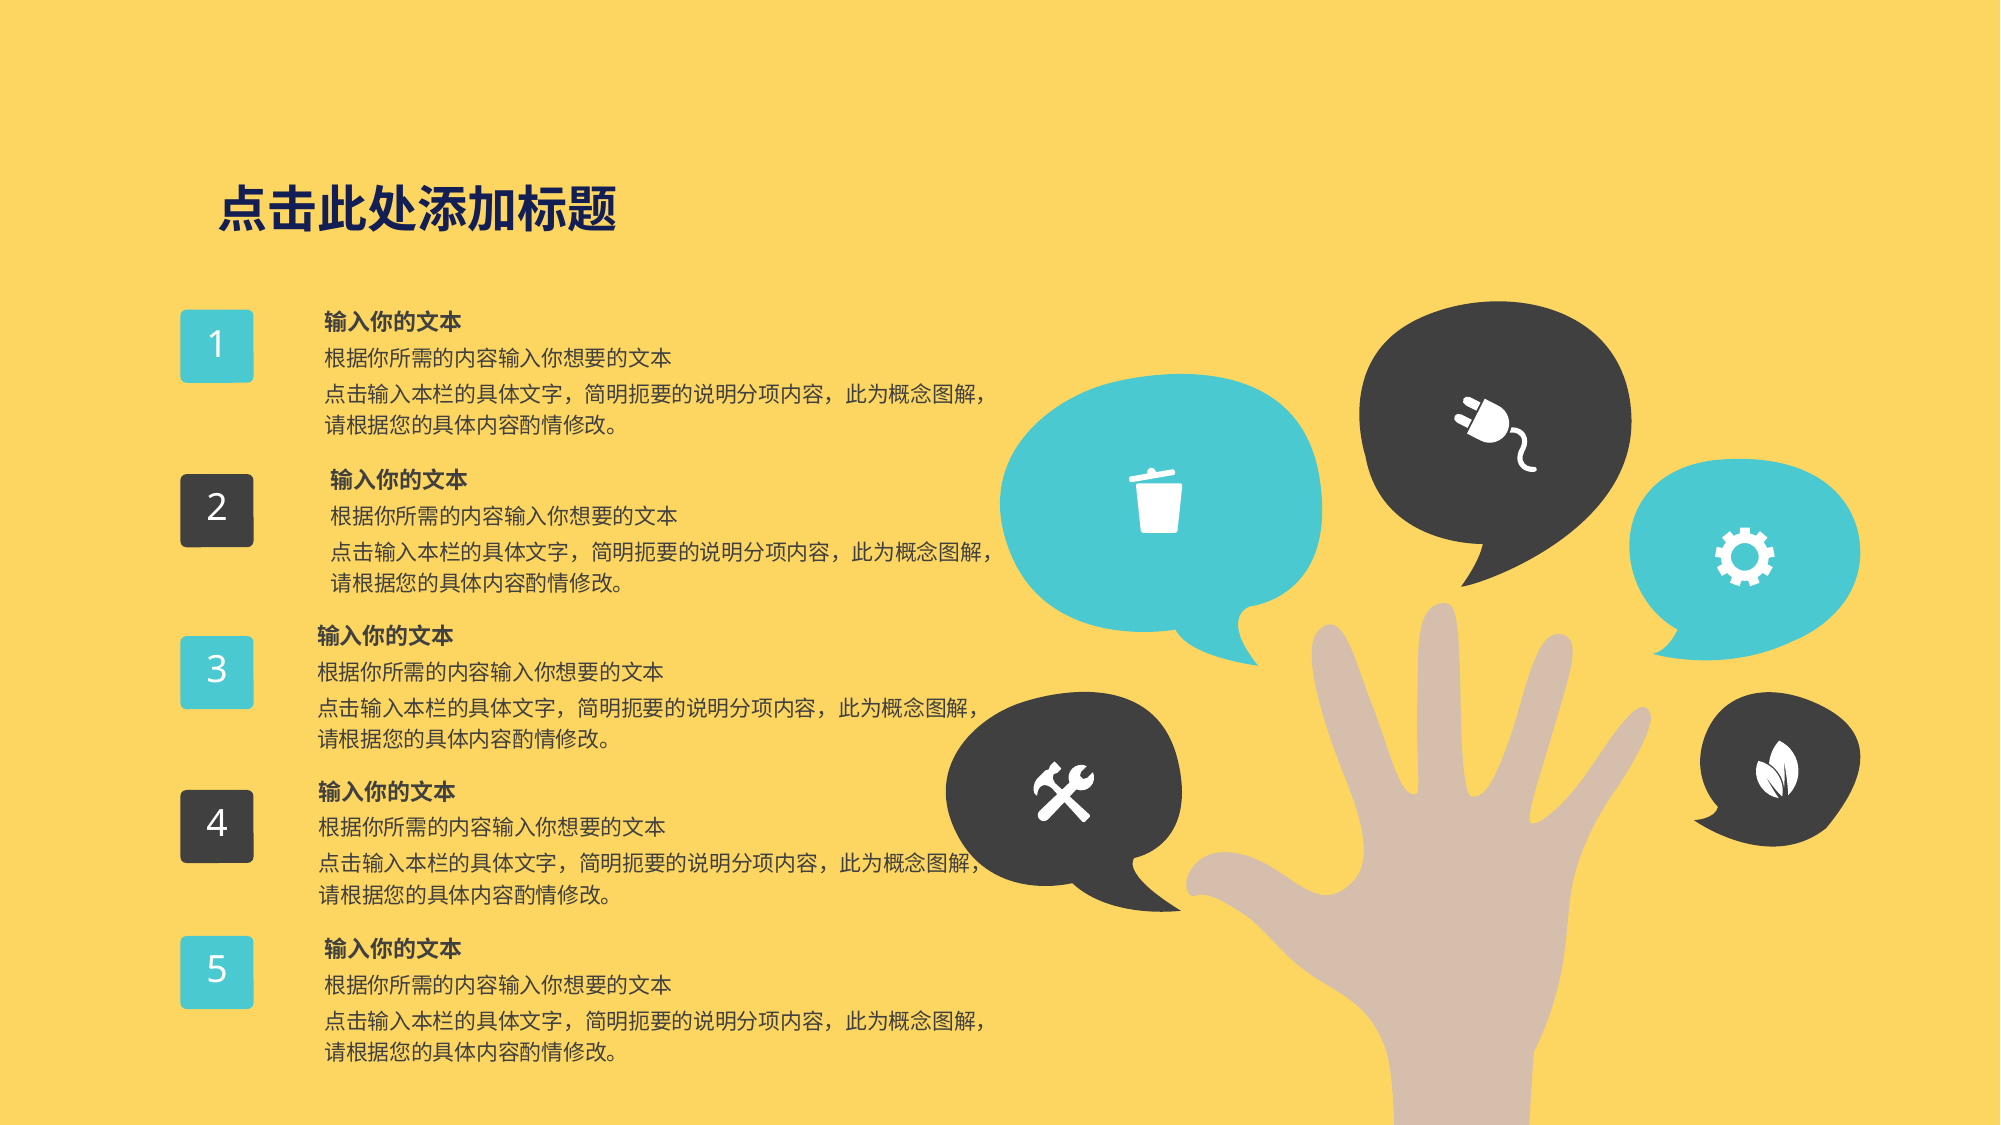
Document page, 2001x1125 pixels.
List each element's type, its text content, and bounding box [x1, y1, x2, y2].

text_box [180, 474, 254, 548]
text_box [1014, 373, 1323, 666]
text_box [1693, 692, 1861, 847]
text_box 3 [191, 642, 243, 708]
text_box [1454, 396, 1510, 443]
text_box [180, 636, 254, 710]
text_box [1128, 467, 1176, 483]
text_box 点击此处添加标题 [202, 163, 653, 245]
text_box 1 [191, 317, 243, 383]
text_box [1715, 527, 1775, 587]
text_box [180, 309, 254, 383]
text_box [951, 691, 1182, 912]
text_box 输入你的文本 根据你所需的内容输入你想要的文本 点击输入本栏的具体文字，简明扼要的说明分项内容，此为概念图解，请根据您的具体内容酌情修改。 [306, 293, 1022, 447]
text_box [180, 935, 254, 1010]
text_box [180, 789, 254, 864]
text_box [0, 0, 2000, 1125]
text_box [1033, 761, 1094, 823]
text_box [1509, 427, 1537, 472]
text_box 输入你的文本 根据你所需的内容输入你想要的文本 点击输入本栏的具体文字，简明扼要的说明分项内容，此为概念图解，请根据您的具体内容酌情修改。 [306, 920, 1023, 1074]
text_box 输入你的文本 根据你所需的内容输入你想要的文本 点击输入本栏的具体文字，简明扼要的说明分项内容，此为概念图解，请根据您的具体内容酌情修改。 [299, 607, 1015, 761]
text_box [1359, 301, 1632, 587]
text_box [1756, 740, 1799, 799]
text_box [1186, 603, 1651, 1125]
text_box 5 [191, 942, 243, 1008]
text_box 2 [191, 480, 243, 546]
text_box [1629, 458, 1861, 661]
text_box [1135, 483, 1183, 533]
text_box 输入你的文本 根据你所需的内容输入你想要的文本 点击输入本栏的具体文字，简明扼要的说明分项内容，此为概念图解，请根据您的具体内容酌情修改。 [312, 451, 1029, 605]
text_box 4 [191, 796, 243, 862]
text_box 输入你的文本 根据你所需的内容输入你想要的文本 点击输入本栏的具体文字，简明扼要的说明分项内容，此为概念图解，请根据您的具体内容酌情修改。 [300, 762, 1017, 917]
